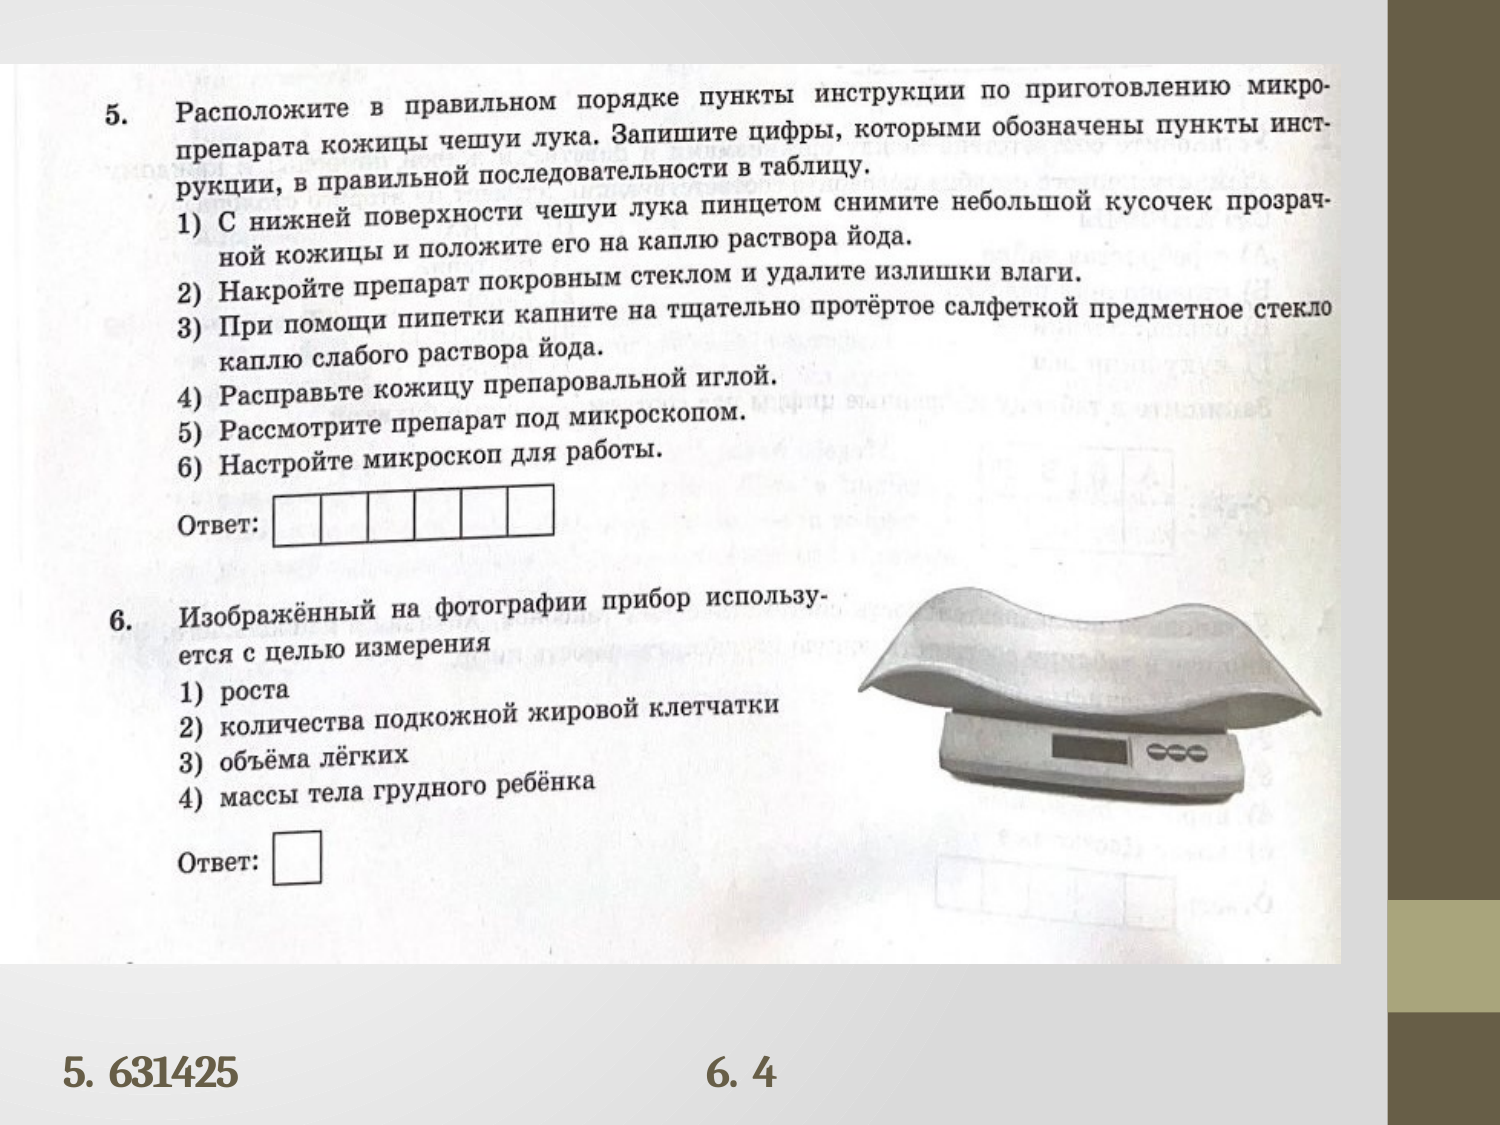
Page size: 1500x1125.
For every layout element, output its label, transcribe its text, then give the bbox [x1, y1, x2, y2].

title 5. 631425 6. 4 [47, 1006, 1323, 1105]
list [0, 63, 1342, 965]
